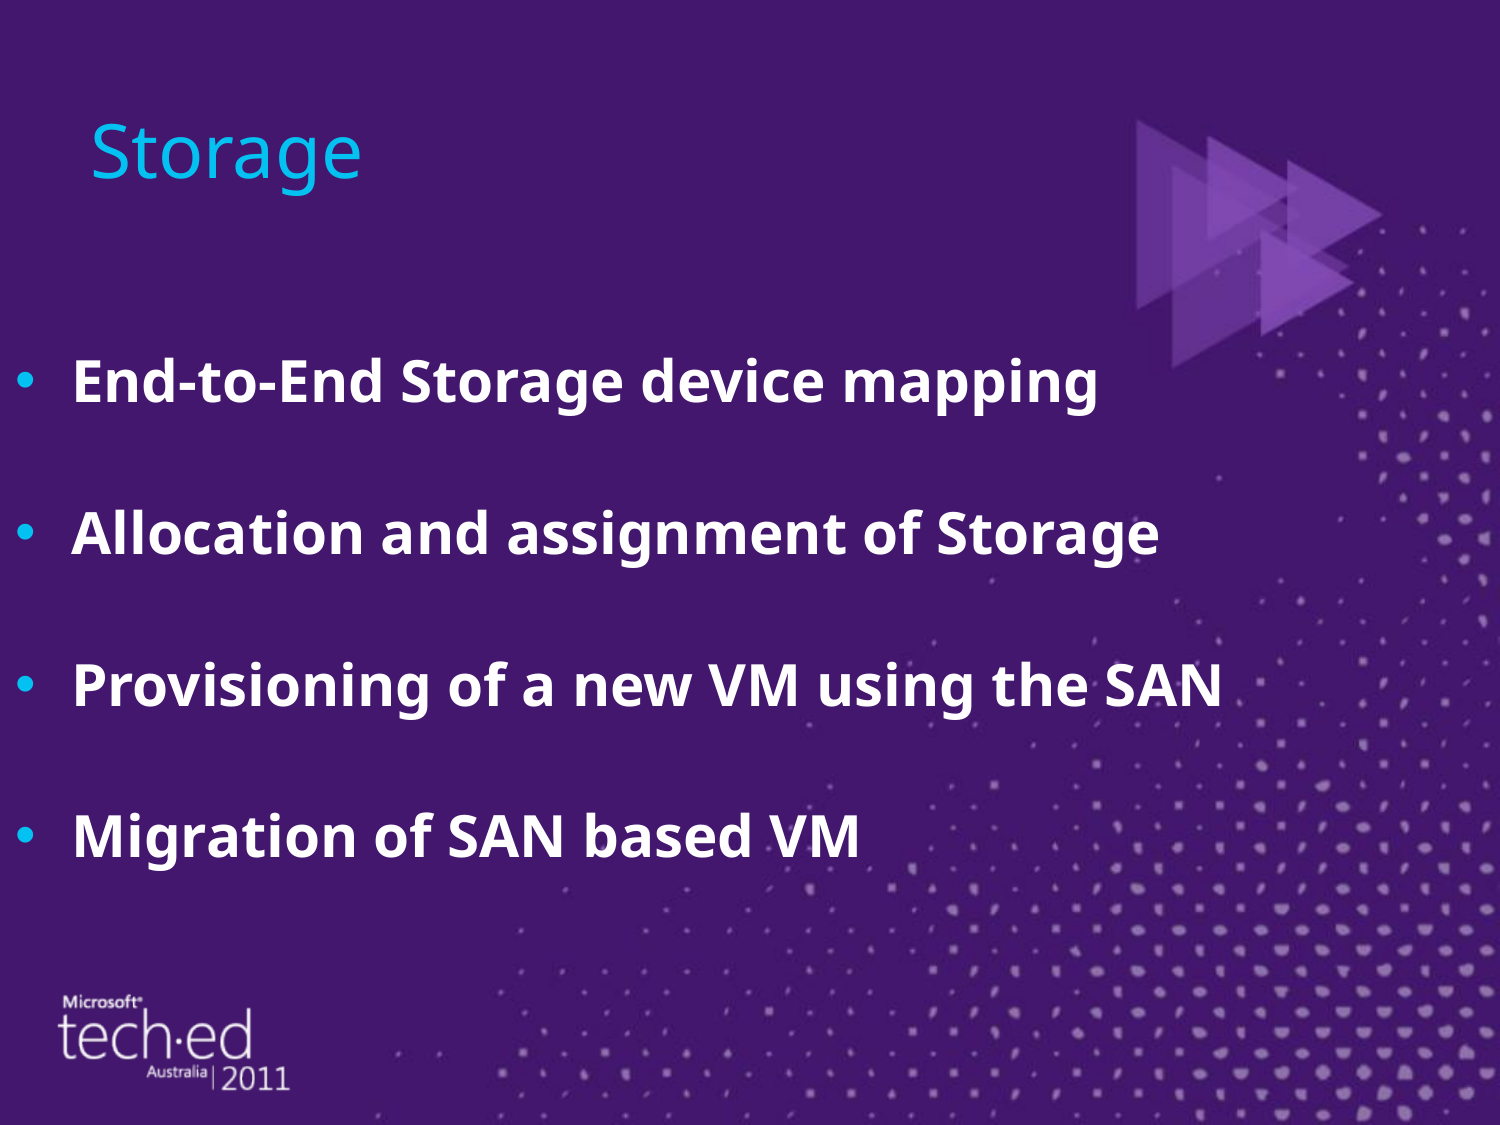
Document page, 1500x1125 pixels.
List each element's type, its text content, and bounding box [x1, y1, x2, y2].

picture [0, 0, 1500, 1125]
list End-to-End Storage device mapping Allocation and assignment of Storage Provisioning of a new VM using the SAN Migration of SAN based VM [0, 267, 1372, 862]
title Storage [75, 54, 1425, 243]
